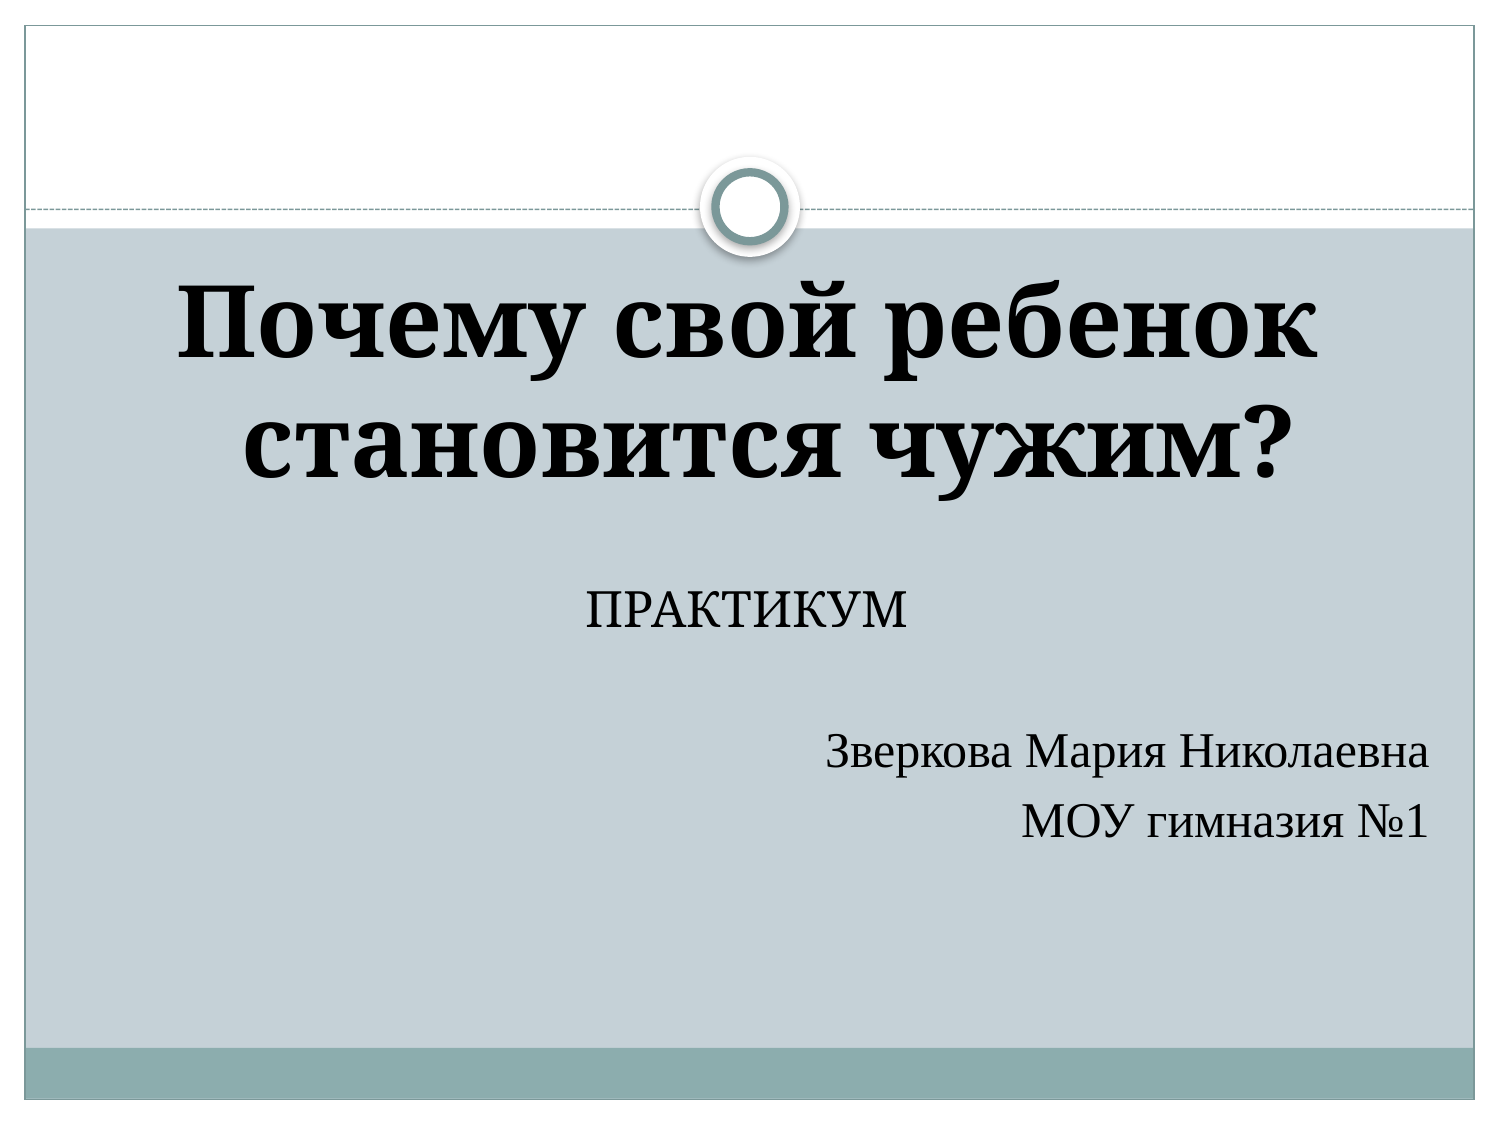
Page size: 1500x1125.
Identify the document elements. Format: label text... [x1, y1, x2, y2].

list Почему свой ребенок становится чужим? ПРАКТИКУМ Зверкова Мария Николаевна МОУ гимназия №1 [49, 250, 1445, 1001]
